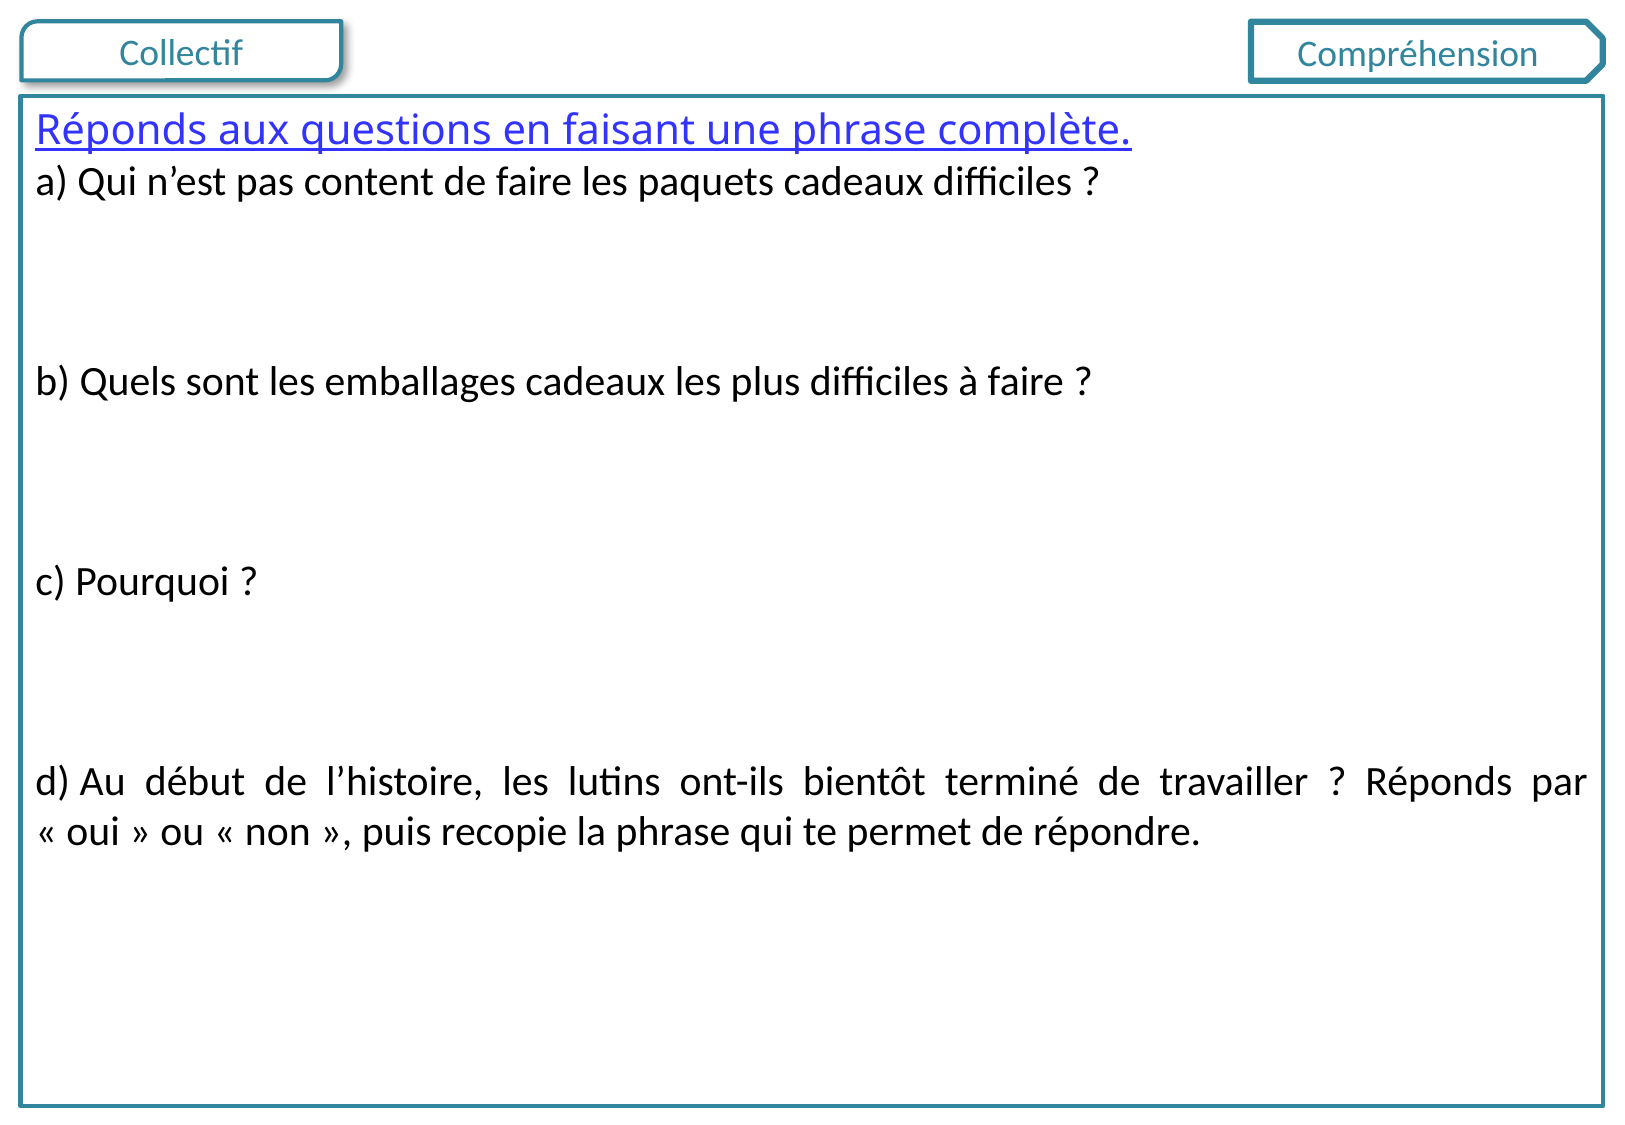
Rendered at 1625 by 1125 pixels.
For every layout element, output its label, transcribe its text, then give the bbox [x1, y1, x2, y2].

list Réponds aux questions en faisant une phrase complète. a) Qui n’est pas content de faire les paquets cadeaux difficiles ? b) Quels sont les emballages cadeaux les plus difficiles à faire ? c) Pourquoi ? d) Au début de l’histoire, les lutins ont-ils bientôt terminé de travailler ? Réponds par « oui » ou « non », puis recopie la phrase qui te permet de répondre. [18, 94, 1605, 1108]
list Compréhension [1251, 21, 1585, 81]
